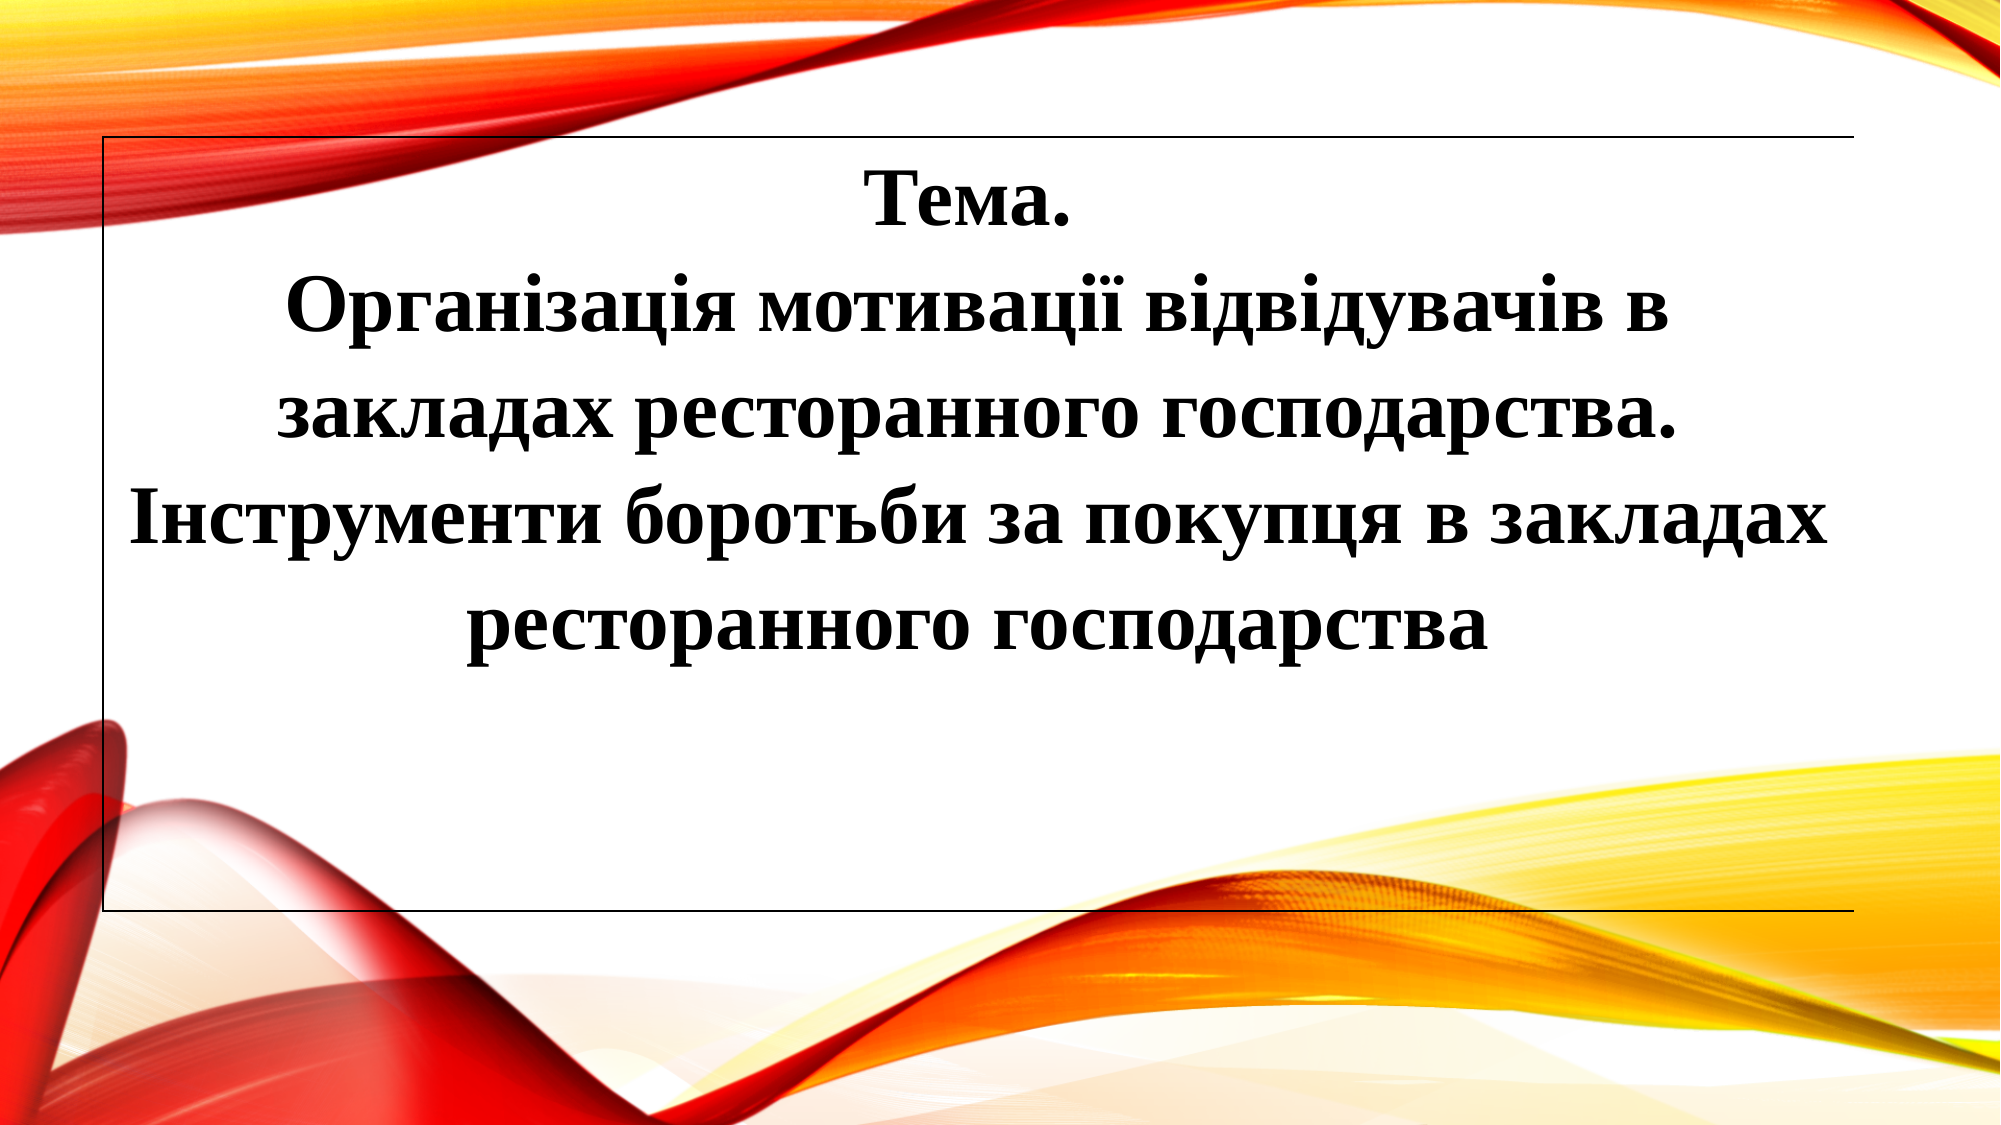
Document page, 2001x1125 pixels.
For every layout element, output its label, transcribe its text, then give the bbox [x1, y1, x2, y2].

table_header Тема. Організація мотивації відвідувачів в закладах ресторанного господарства. Інструменти боротьби за покупця в закладах ресторанного господарства [104, 138, 1854, 910]
picture [0, 0, 2000, 237]
picture [0, 717, 2000, 1125]
